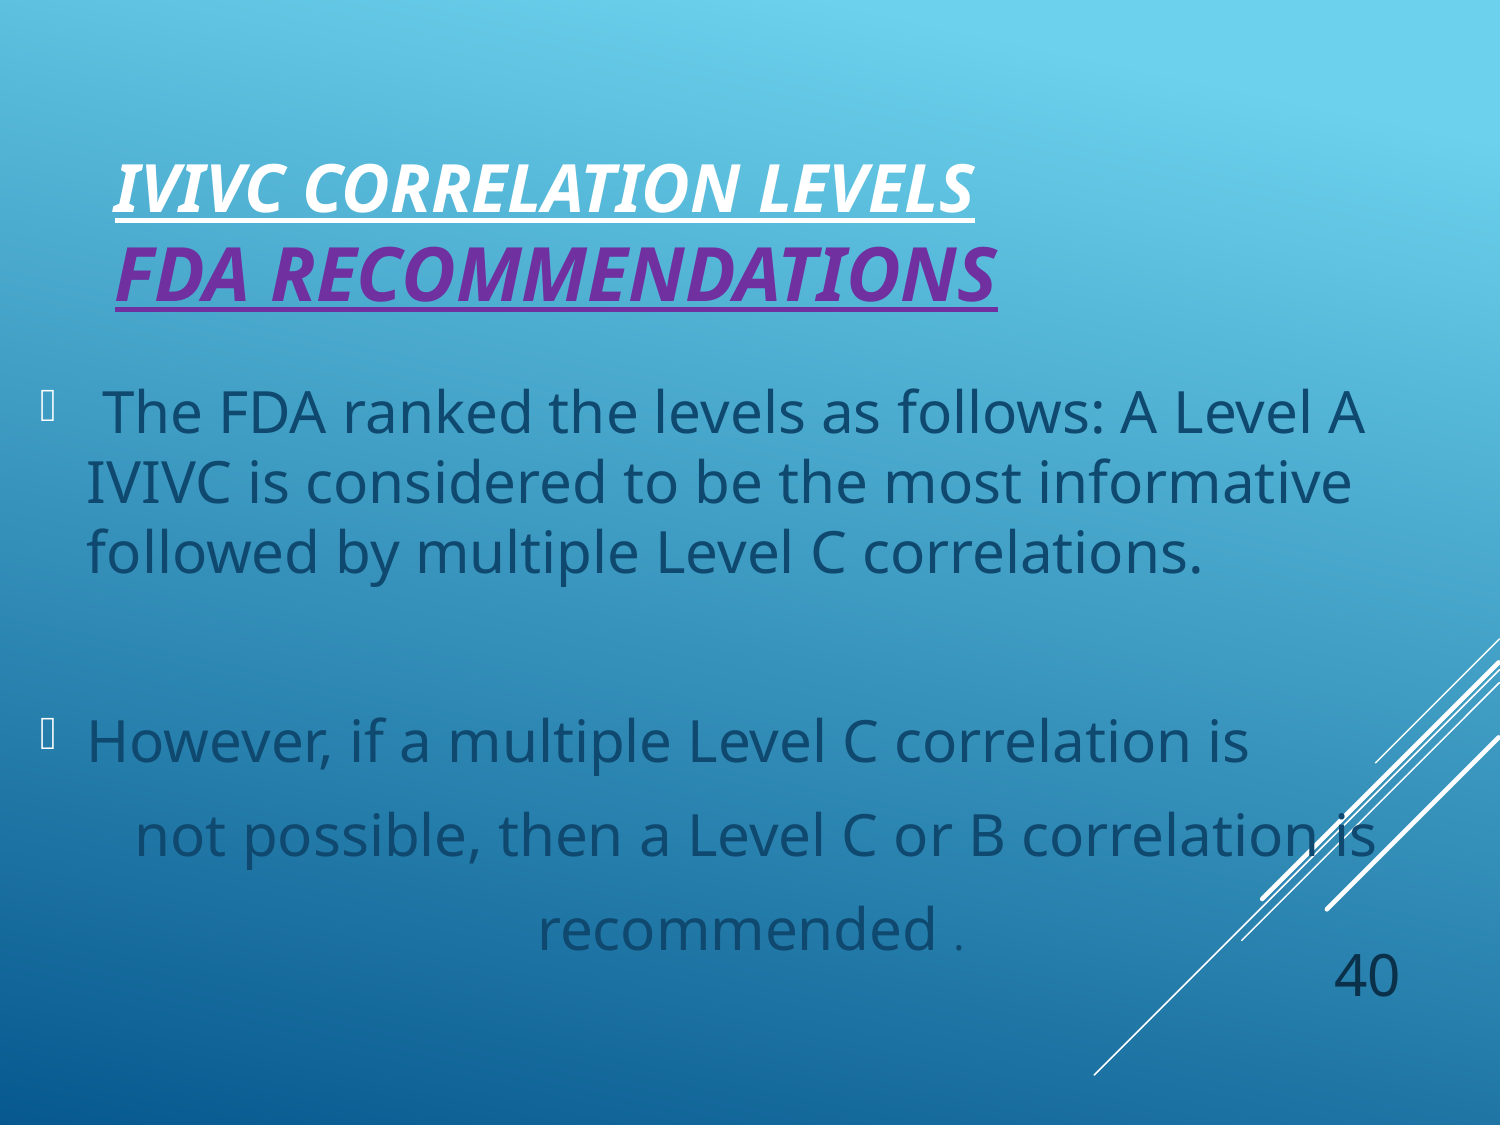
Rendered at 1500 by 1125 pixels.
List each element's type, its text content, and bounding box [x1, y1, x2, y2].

list The FDA ranked the levels as follows: A Level A IVIVC is considered to be the most informative followed by multiple Level C correlations. However, if a multiple Level C correlation is not possible, then a Level C or B correlation is recommended . [24, 249, 1488, 1088]
title IVIVC CORRELATION LEVELS FDA Recommendations [99, 0, 1176, 249]
slide_number 40 [1275, 915, 1416, 1025]
